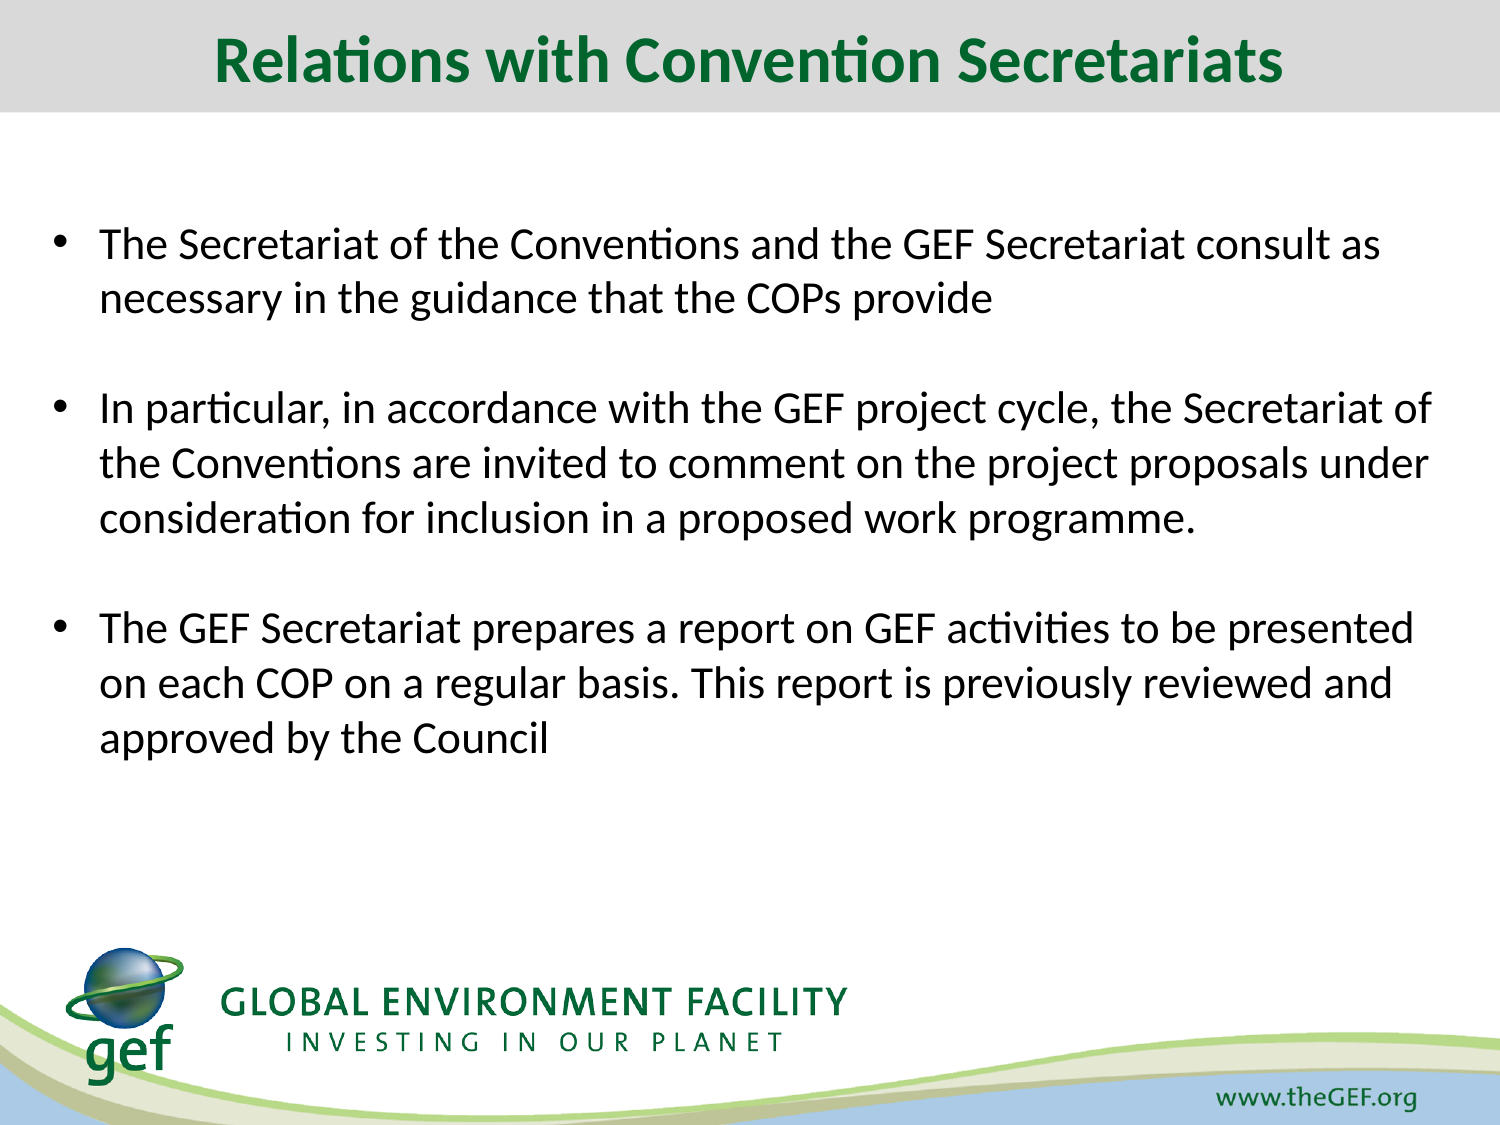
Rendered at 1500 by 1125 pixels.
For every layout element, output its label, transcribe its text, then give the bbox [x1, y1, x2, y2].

text_box Relations with Convention Secretariats [0, 0, 1500, 113]
picture [0, 920, 1500, 1125]
text_box The Secretariat of the Conventions and the GEF Secretariat consult as necessary in the guidance that the COPs provide In particular, in accordance with the GEF project cycle, the Secretariat of the Conventions are invited to comment on the project proposals under consideration for inclusion in a proposed work programme. The GEF Secretariat prepares a report on GEF activities to be presented on each COP on a regular basis. This report is previously reviewed and approved by the Council [37, 205, 1450, 881]
